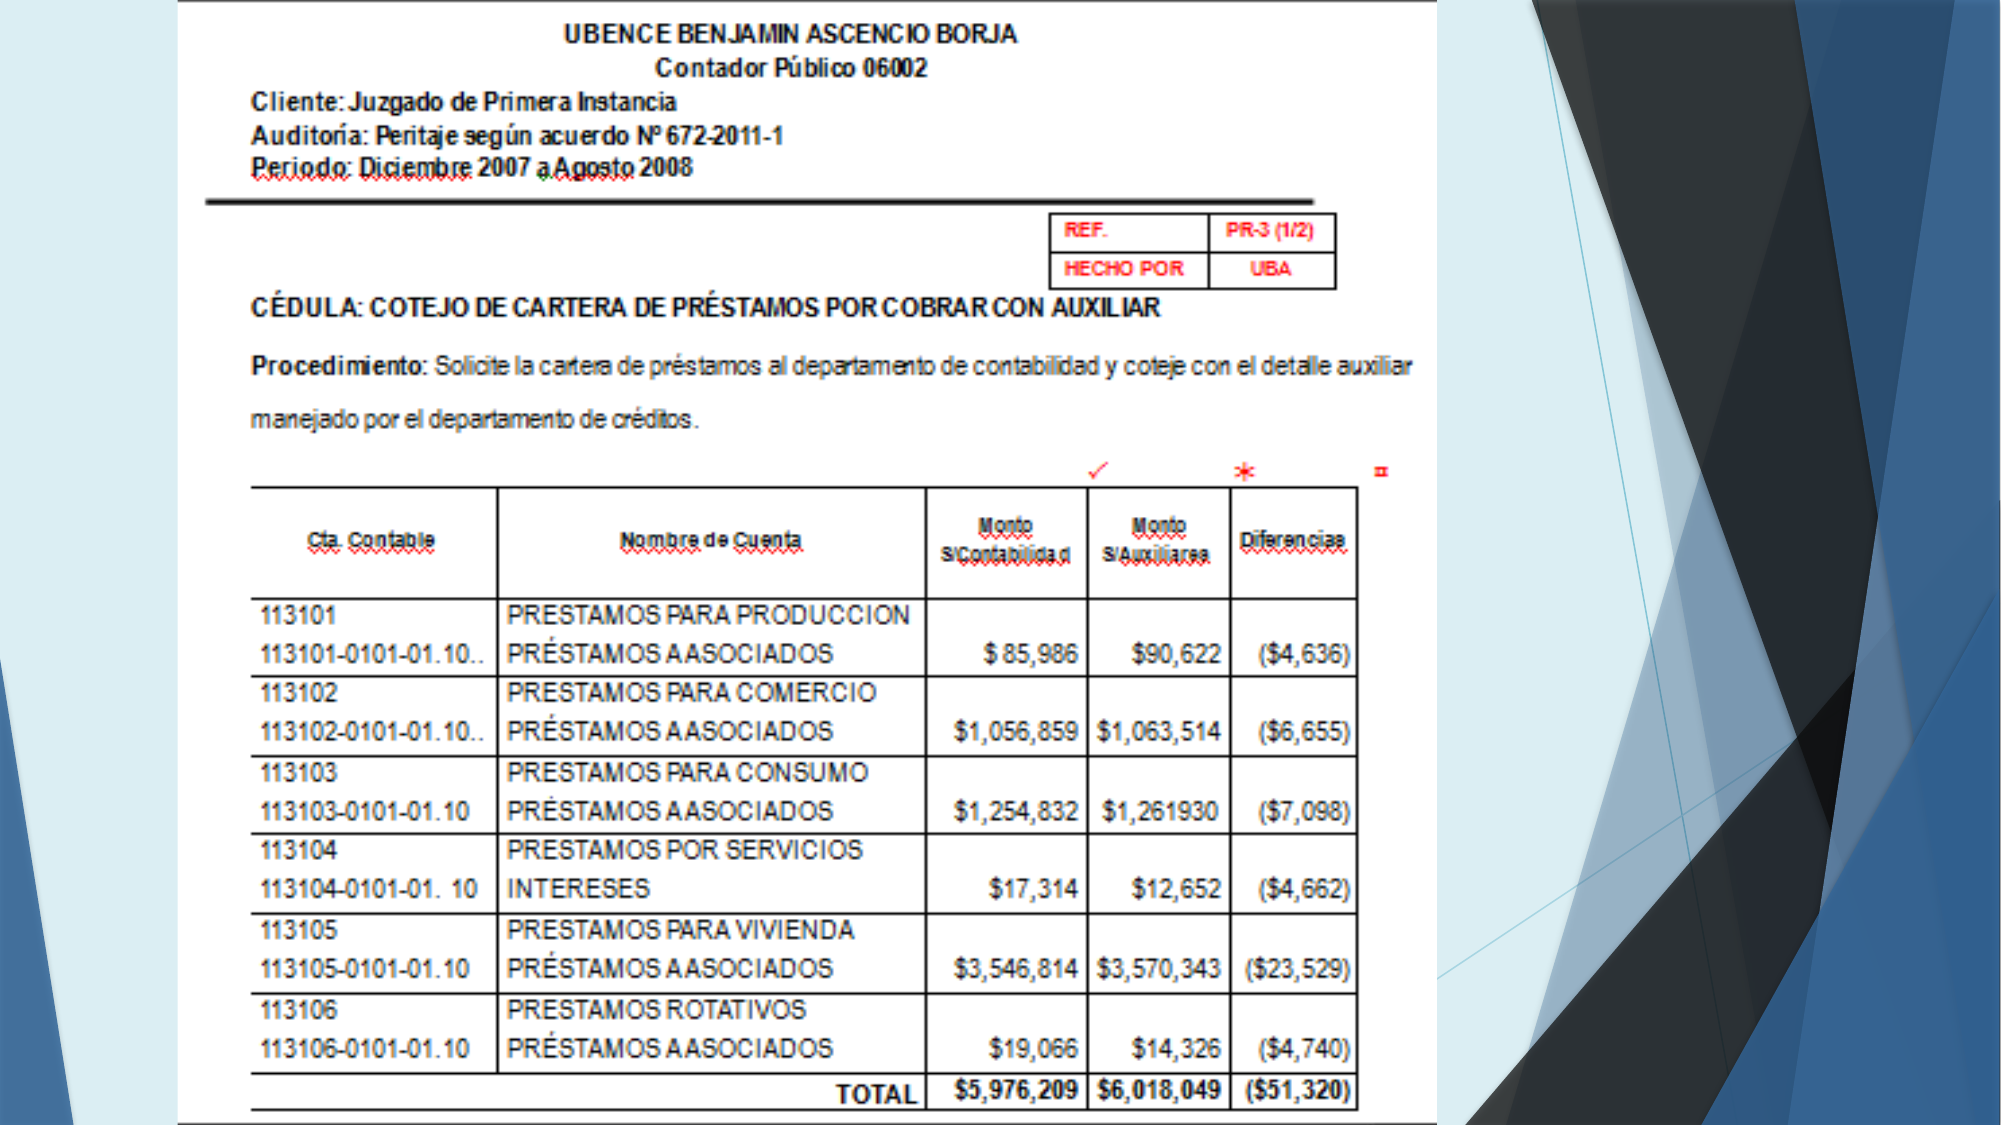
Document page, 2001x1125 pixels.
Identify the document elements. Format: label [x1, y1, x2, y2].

picture [177, 0, 1438, 1125]
